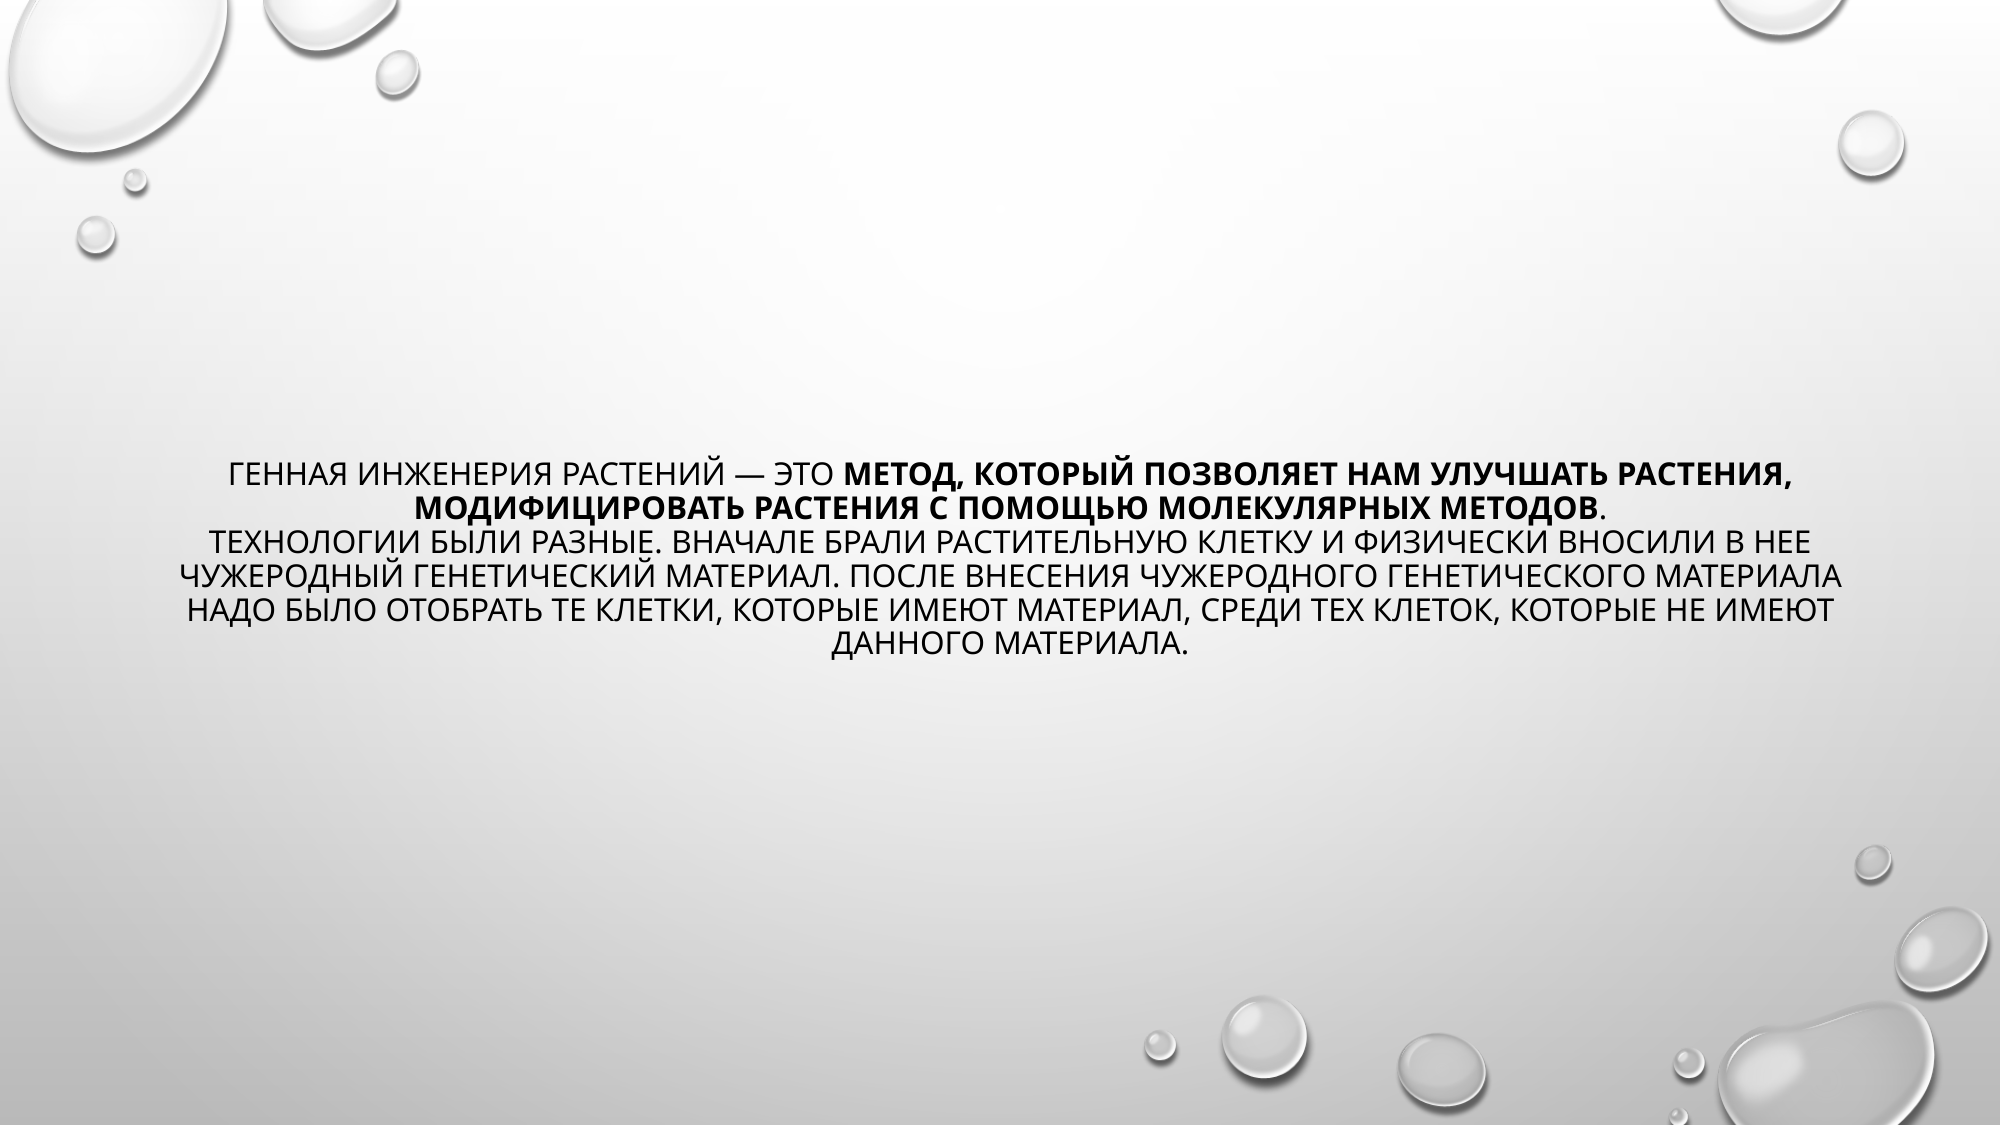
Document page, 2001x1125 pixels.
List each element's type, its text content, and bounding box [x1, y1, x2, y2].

title Генная инженерия растений — это метод, который позволяет нам улучшать растения, модифицировать растения с помощью молекулярных методов. Технологии были разные. Вначале брали растительную клетку и физически вносили в нее чужеродный генетический материал. После внесения чужеродного генетического материала надо было отобрать те клетки, которые имеют материал, среди тех клеток, которые не имеют данного материала. [160, 447, 1861, 710]
picture [0, 0, 2000, 1125]
